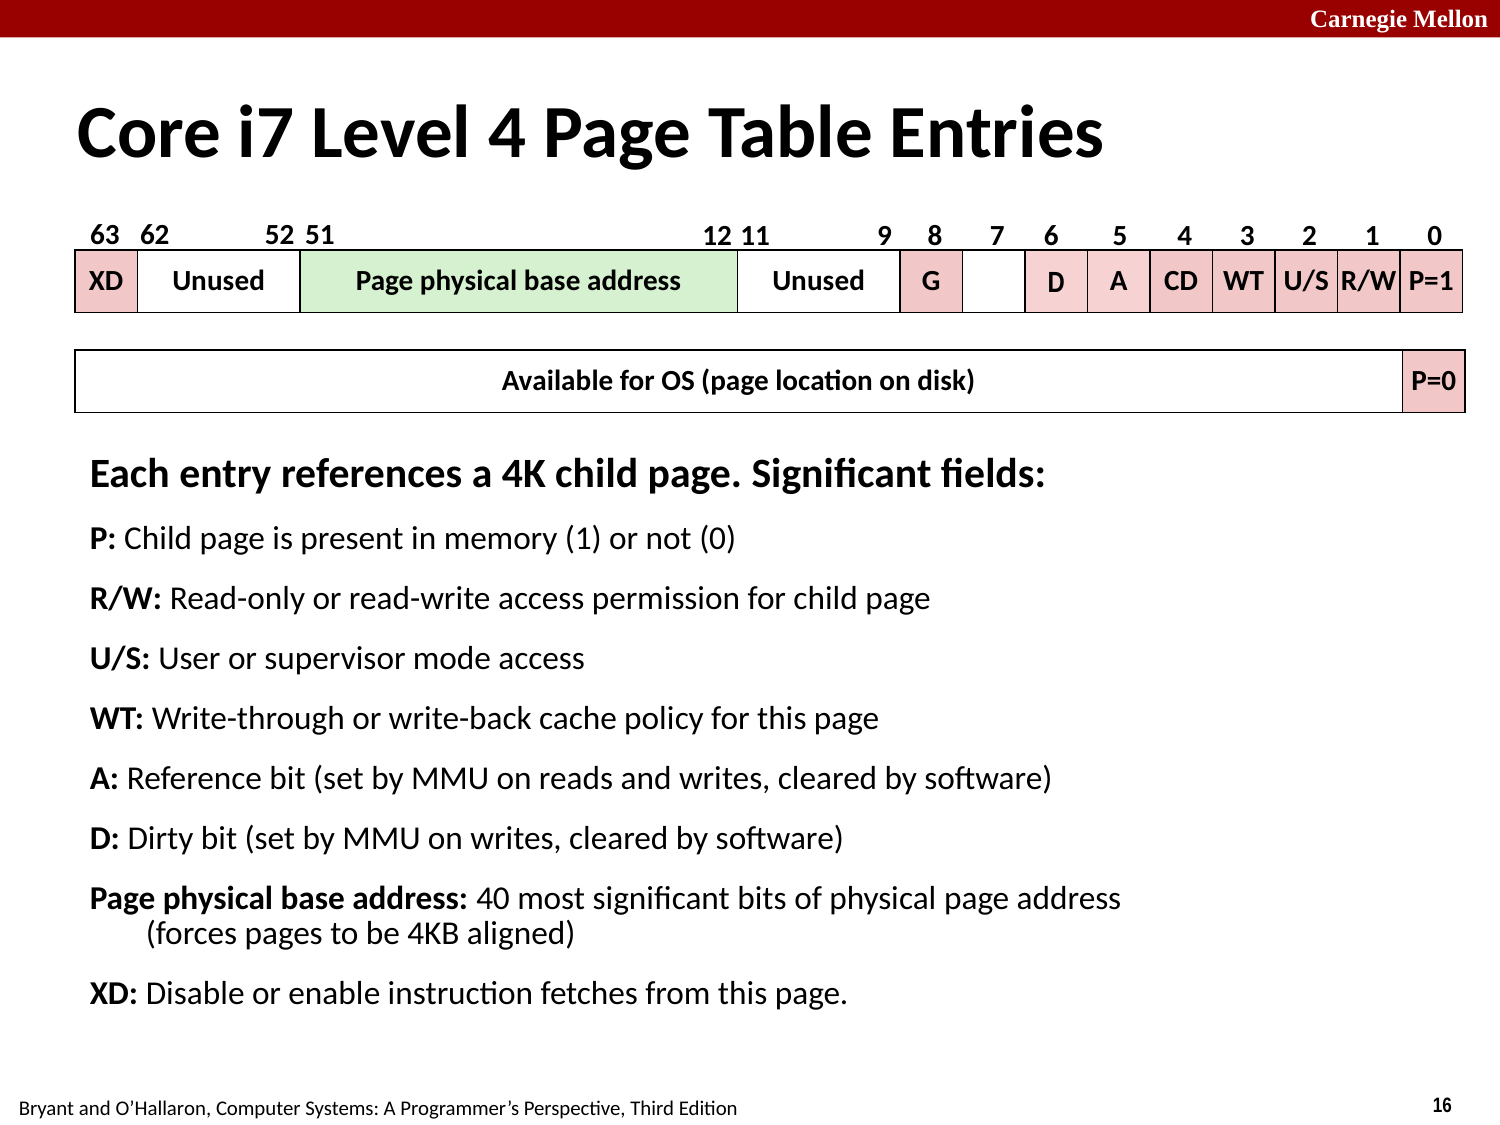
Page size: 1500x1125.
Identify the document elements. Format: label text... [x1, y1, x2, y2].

title Core i7 Level 4 Page Table Entries [62, 80, 1269, 176]
text_box [962, 249, 1024, 313]
text_box Unused [138, 249, 300, 313]
text_box A [1087, 249, 1149, 313]
text_box Unused [737, 249, 899, 313]
text_box 6 [1029, 213, 1074, 259]
text_box Available for OS (page location on disk) [75, 349, 1402, 413]
text_box 11 [725, 213, 786, 259]
text_box 62 [135, 212, 185, 258]
text_box 9 [862, 213, 907, 259]
text_box Each entry references a 4K child page. Significant fields: P: Child page is present in memory (1) or not (0) R/W: Read-only or read-write access permission for child page U/S: User or supervisor mode access WT: Write-through or write-back cache policy for this page A: Reference bit (set by MMU on reads and writes, cleared by software) D: Dirty bit (set by MMU on writes, cleared by software) Page physical base address: 40 most significant bits of physical page address (forces pages to be 4KB aligned) XD: Disable or enable instruction fetches from this page. [74, 444, 1213, 1019]
text_box 3 [1225, 213, 1270, 259]
text_box P=1 [1399, 249, 1463, 313]
text_box 12 [687, 213, 725, 259]
text_box XD [74, 249, 138, 313]
text_box 52 [250, 212, 310, 258]
text_box R/W [1337, 249, 1399, 313]
text_box D [1024, 249, 1087, 313]
text_box 51 [310, 212, 350, 258]
text_box 8 [912, 213, 958, 259]
text_box WT [1212, 249, 1274, 313]
text_box Page physical base address [300, 249, 737, 313]
text_box 1 [1350, 213, 1395, 259]
text_box 0 [1412, 213, 1458, 259]
text_box 5 [1097, 213, 1143, 259]
text_box G [899, 249, 962, 313]
text_box P=0 [1402, 349, 1465, 413]
text_box U/S [1274, 249, 1337, 313]
text_box 2 [1287, 213, 1332, 259]
text_box CD [1149, 249, 1212, 313]
text_box 7 [975, 213, 1020, 259]
text_box 4 [1162, 213, 1208, 259]
text_box 63 [75, 212, 135, 258]
